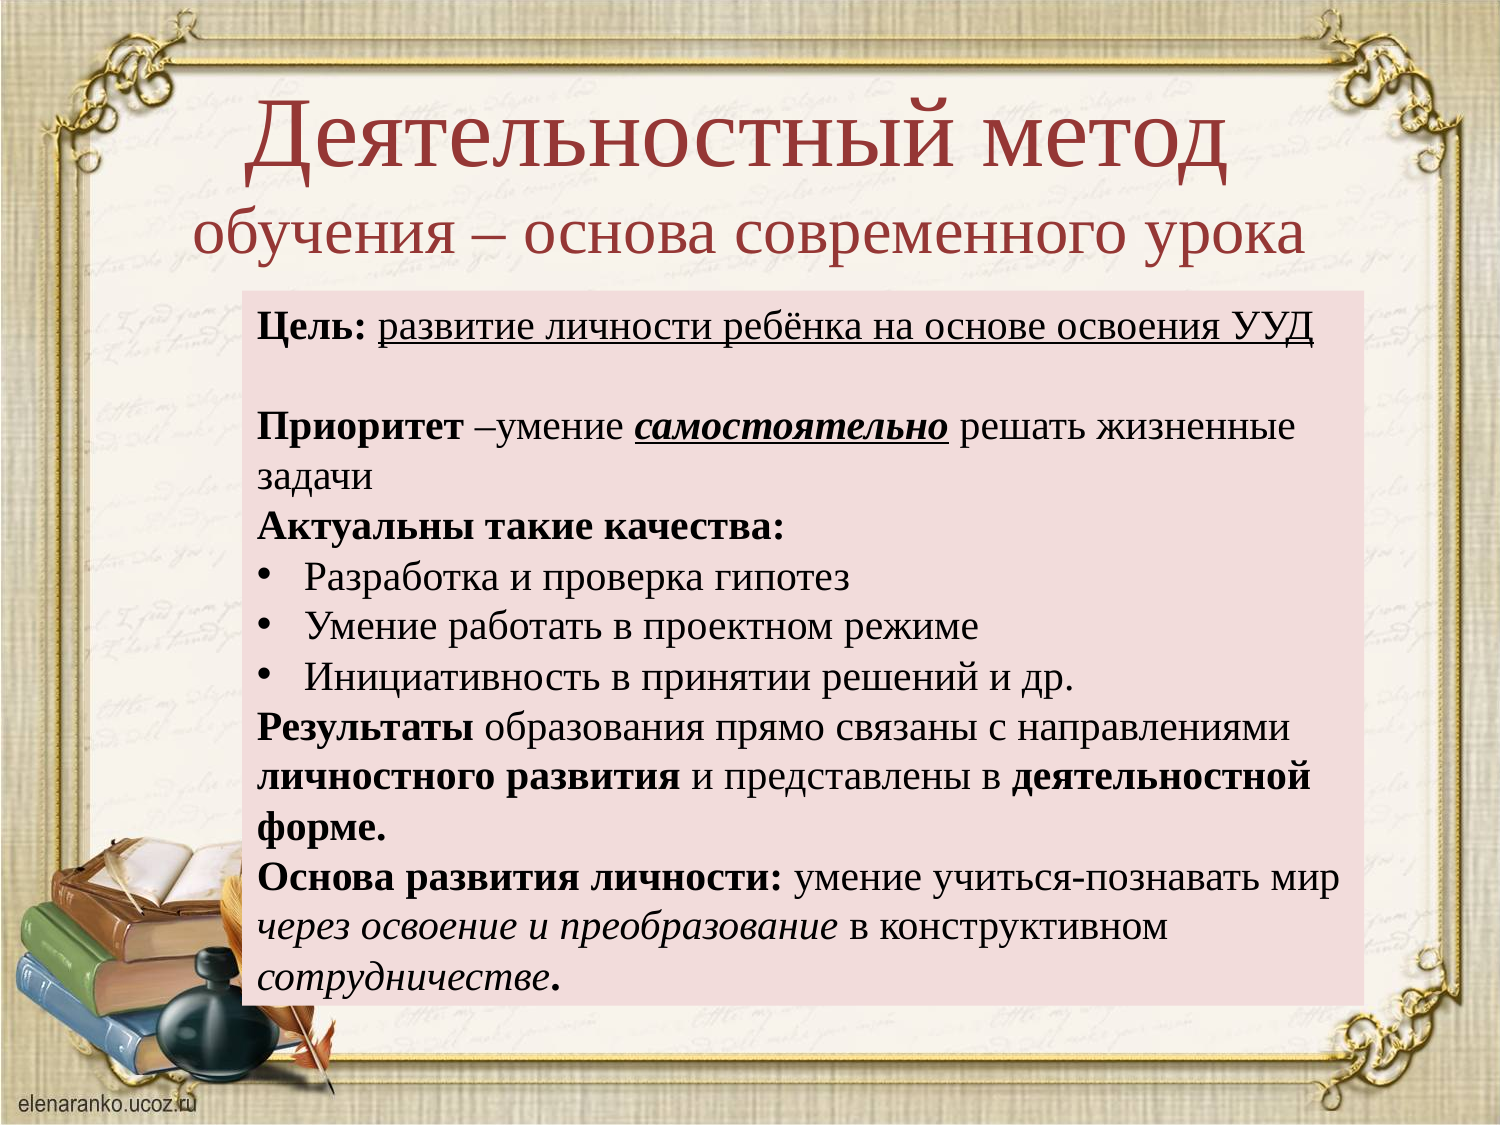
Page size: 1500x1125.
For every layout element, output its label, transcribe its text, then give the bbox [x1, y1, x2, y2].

text_box Деятельностный метод обучения – основа современного урока [171, 30, 1329, 303]
text_box Цель: развитие личности ребёнка на основе освоения УУД Приоритет –умение самостоятельно решать жизненные задачи Актуальны такие качества: Разработка и проверка гипотез Умение работать в проектном режиме Инициативность в принятии решений и др. Результаты образования прямо связаны с направлениями личностного развития и представлены в деятельностной форме. Основа развития личности: умение учиться-познавать мир через освоение и преобразование в конструктивном сотрудничестве. [242, 290, 1365, 1006]
picture [0, 0, 1500, 1125]
